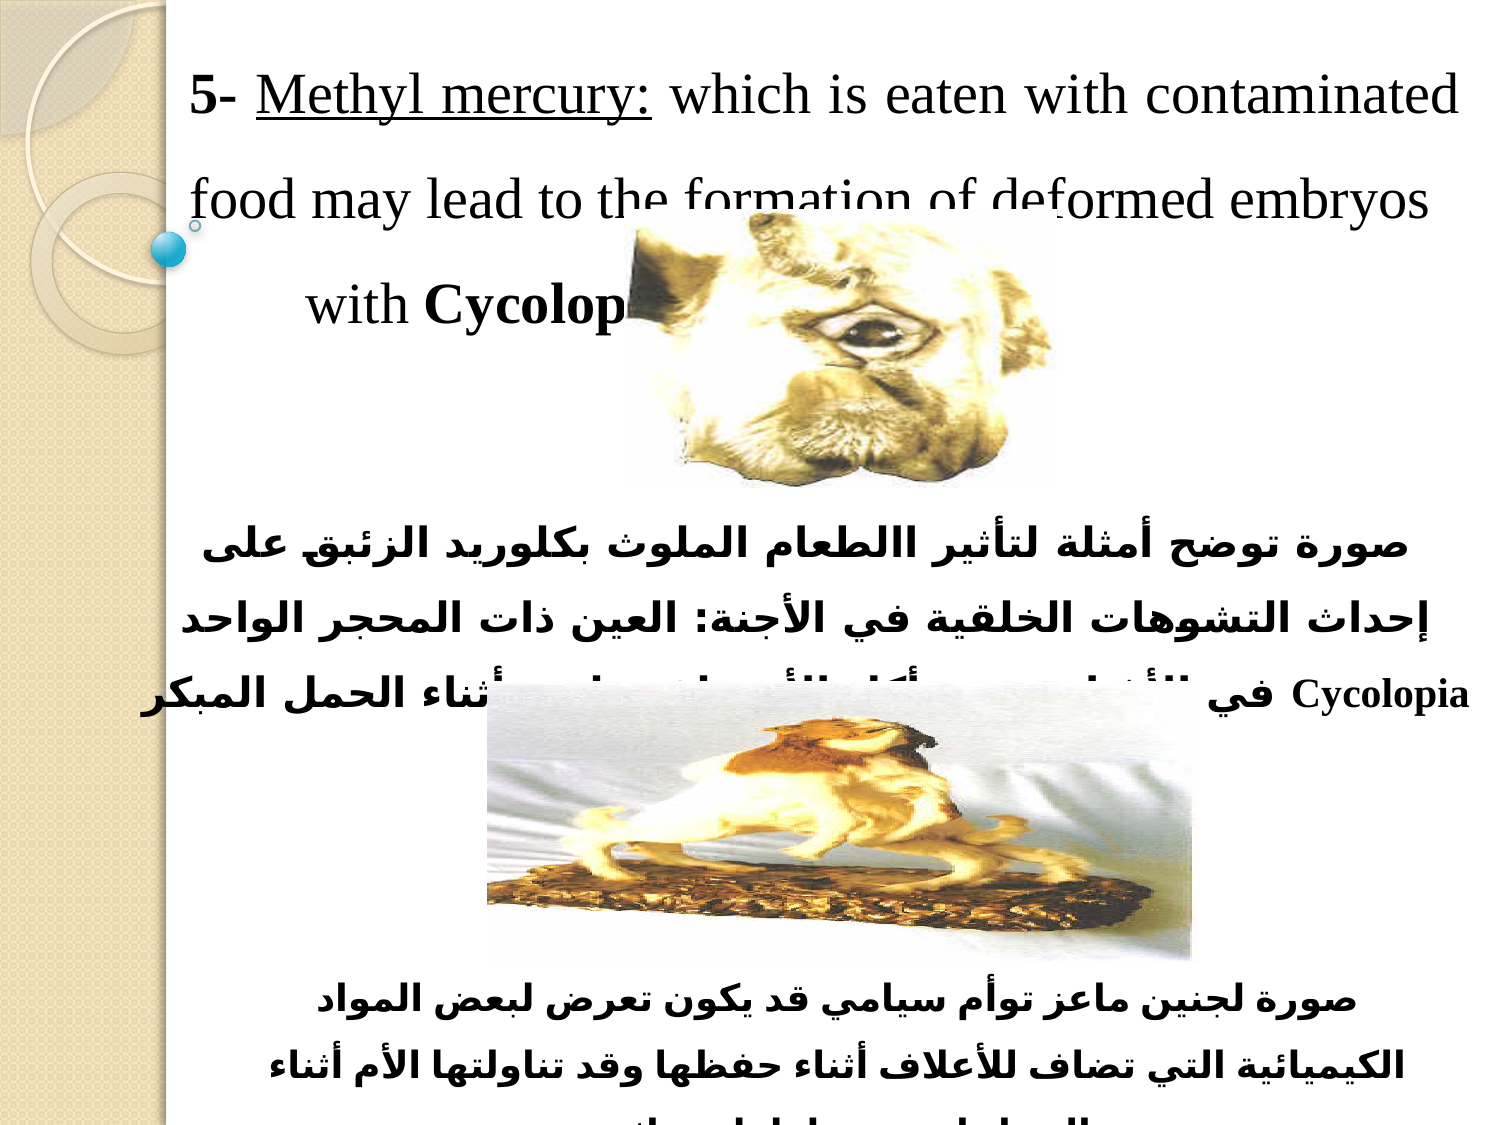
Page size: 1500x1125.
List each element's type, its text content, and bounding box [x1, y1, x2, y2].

text_box 5- Methyl mercury: which is eaten with contaminated food may lead to the formation of deformed embryos with Cycolopia [174, 12, 1475, 343]
picture [487, 680, 1201, 963]
picture [624, 209, 1057, 488]
text_box صورة لجنين ماعز توأم سيامي قد يكون تعرض لبعض المواد الكيميائية التي تضاف للأعلاف أثناء حفظها وقد تناولتها الأم أثناء الحمل او نتيجة لعامل وراثي. [237, 944, 1438, 1125]
text_box صورة توضح أمثلة لتأثير االطعام الملوث بكلوريد الزئبق على إحداث التشوهات الخلقية في الأجنة: العين ذات المحجر الواحد Cycolopia في الأغنام نتيجة أكل الأم علف ملوث أثناء الحمل المبكر [124, 483, 1488, 724]
